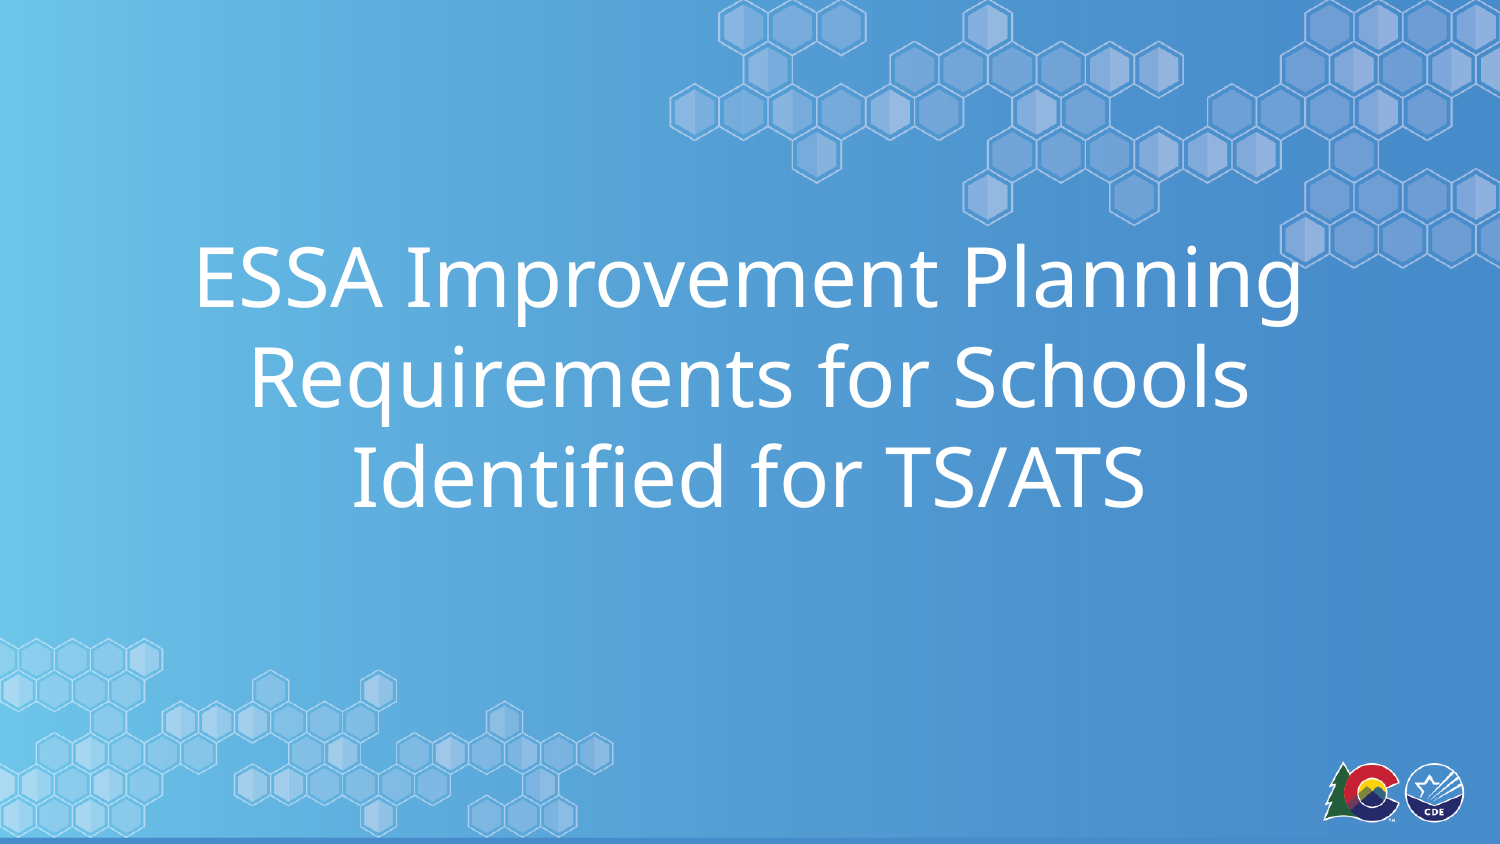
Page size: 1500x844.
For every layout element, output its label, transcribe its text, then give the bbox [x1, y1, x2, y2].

picture [0, 0, 1500, 844]
title ESSA Improvement Planning Requirements for Schools Identified for TS/ATS [51, 209, 1449, 553]
